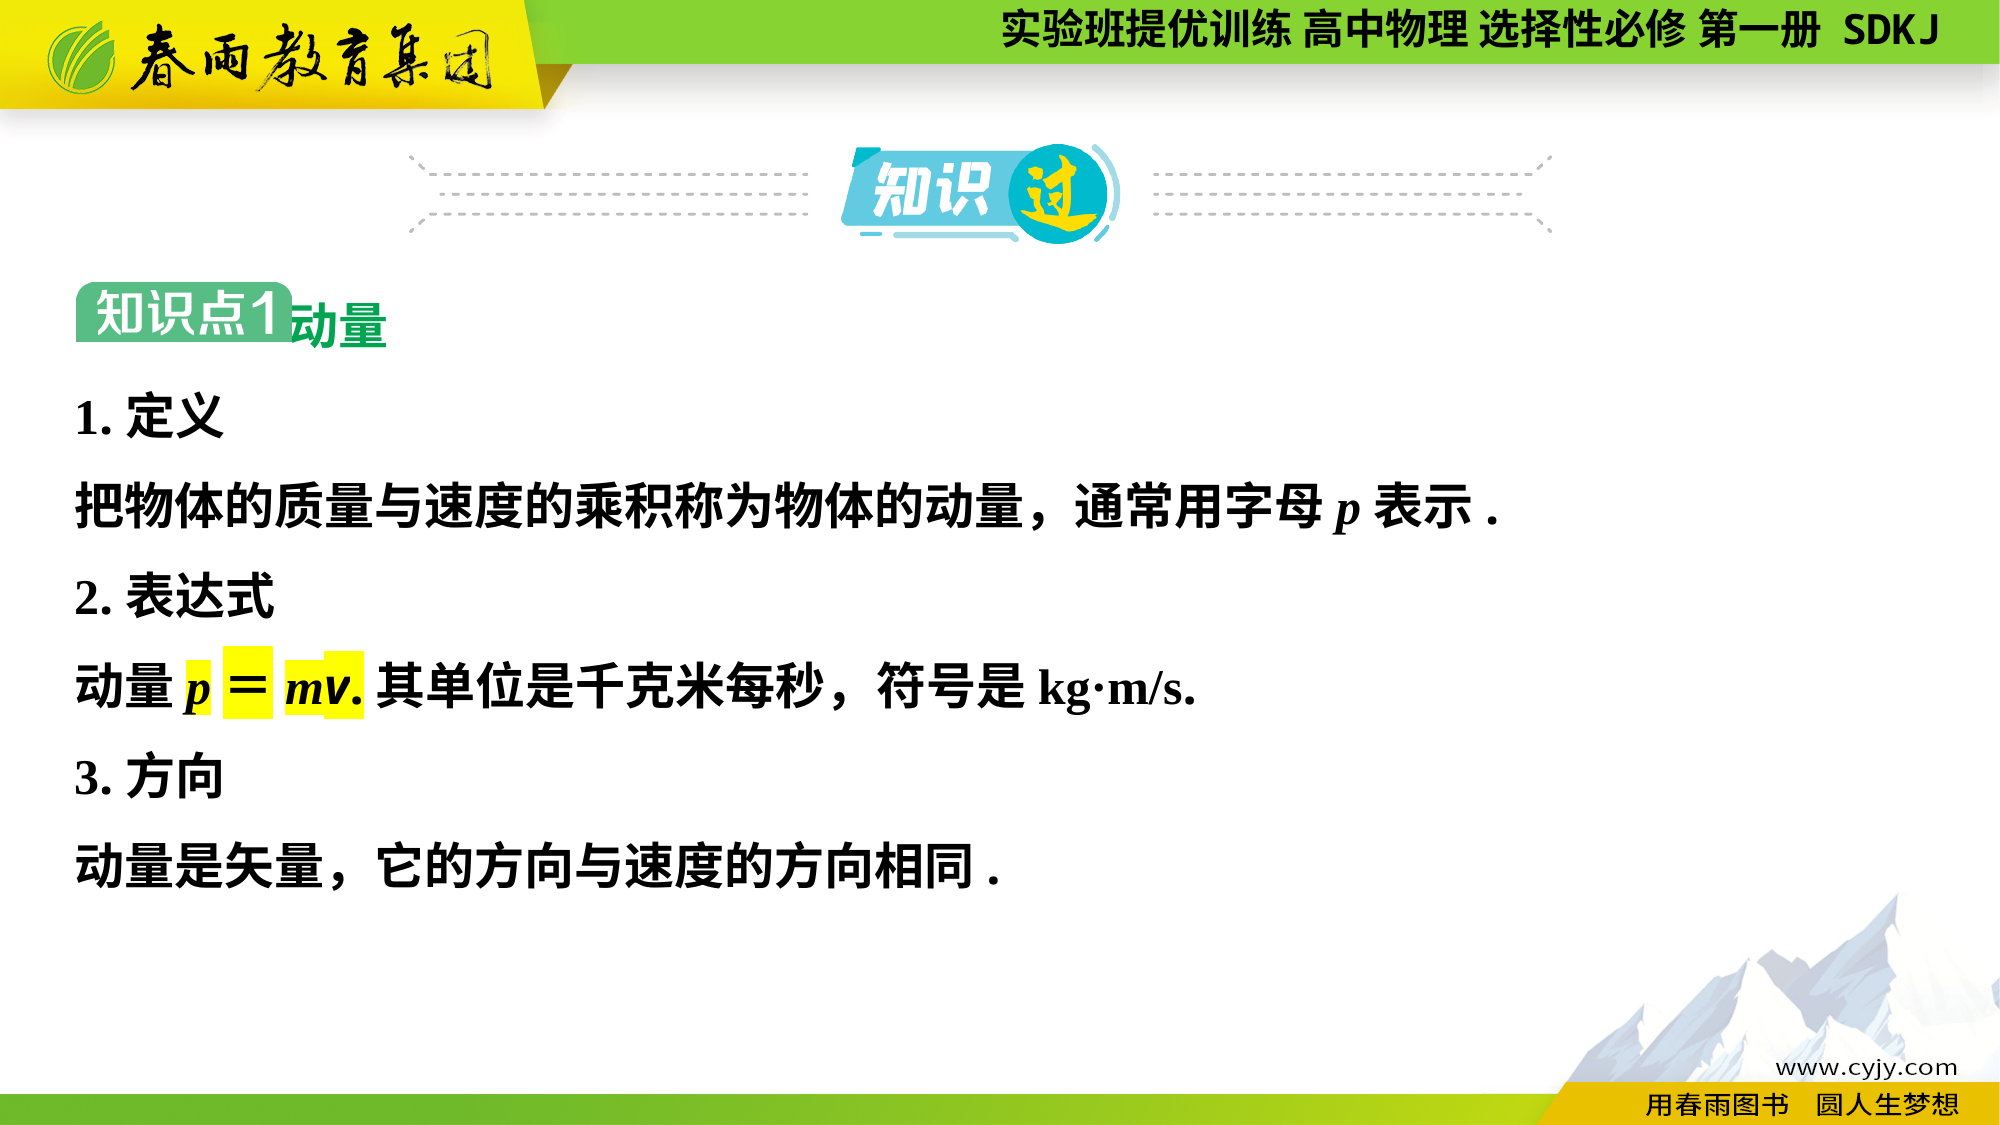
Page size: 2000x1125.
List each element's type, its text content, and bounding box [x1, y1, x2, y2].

picture [0, 0, 2000, 1125]
list 动量 1.定义 把物体的质量与速度的乘积称为物体的动量，通常用字母p表示. 2.表达式 动量p＝mv.其单位是千克米每秒，符号是kg·m/s. 3.方向 动量是矢量，它的方向与速度的方向相同. [59, 256, 1944, 897]
